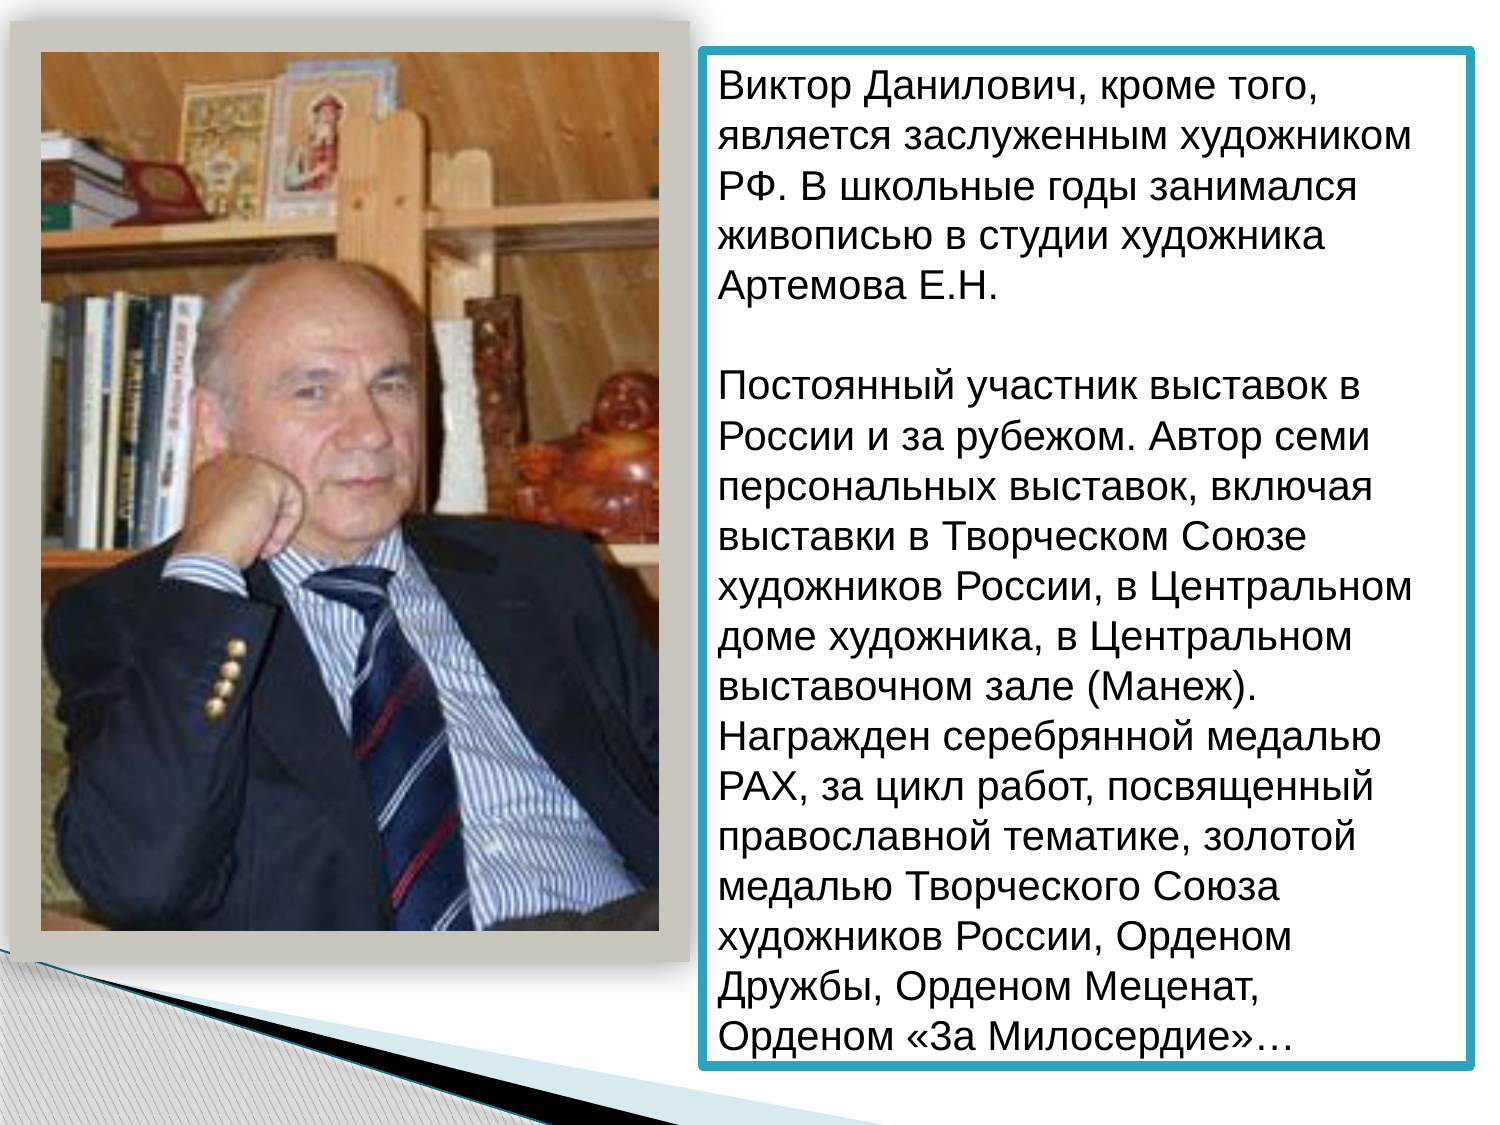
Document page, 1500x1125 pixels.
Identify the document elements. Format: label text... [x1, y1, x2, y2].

picture [41, 51, 659, 931]
text_box Виктор Данилович, кроме того, является заслуженным художником РФ. В школьные годы занимался живописью в студии художника Артемова Е.Н. Постоянный участник выставок в России и за рубежом. Автор семи персональных выставок, включая выставки в Творческом Союзе художников России, в Центральном доме художника, в Центральном выставочном зале (Манеж). Награжден серебрянной медалью РАХ, за цикл работ, посвященный православной тематике, золотой медалью Творческого Союза художников России, Орденом Дружбы, Орденом Меценат, Орденом «3a Милосердие»… [698, 46, 1475, 1071]
